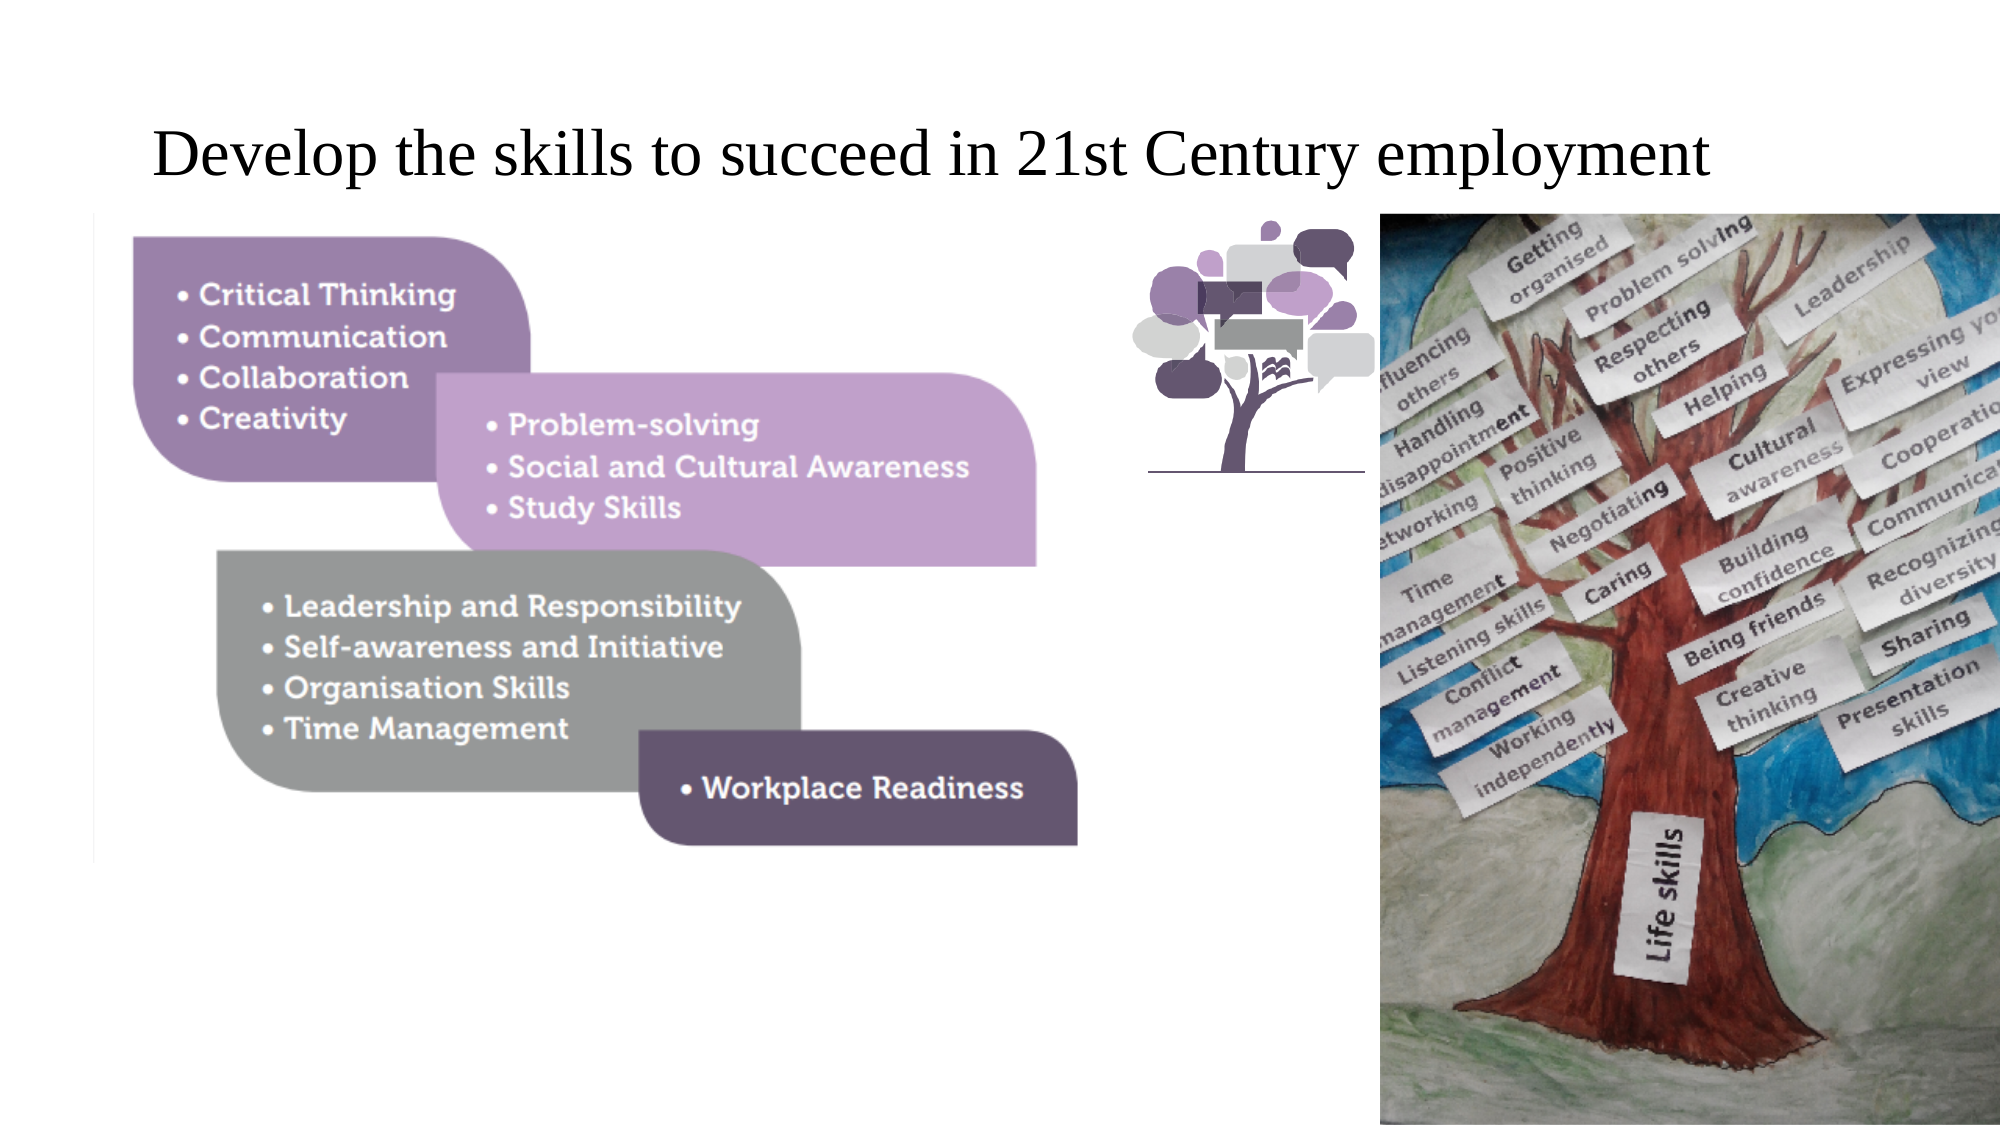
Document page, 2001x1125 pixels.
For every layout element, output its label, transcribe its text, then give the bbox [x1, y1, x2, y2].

picture [1116, 191, 2000, 1124]
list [93, 213, 1117, 863]
title Develop the skills to succeed in 21st Century employment [137, 59, 1863, 213]
picture [1993, 735, 2000, 750]
